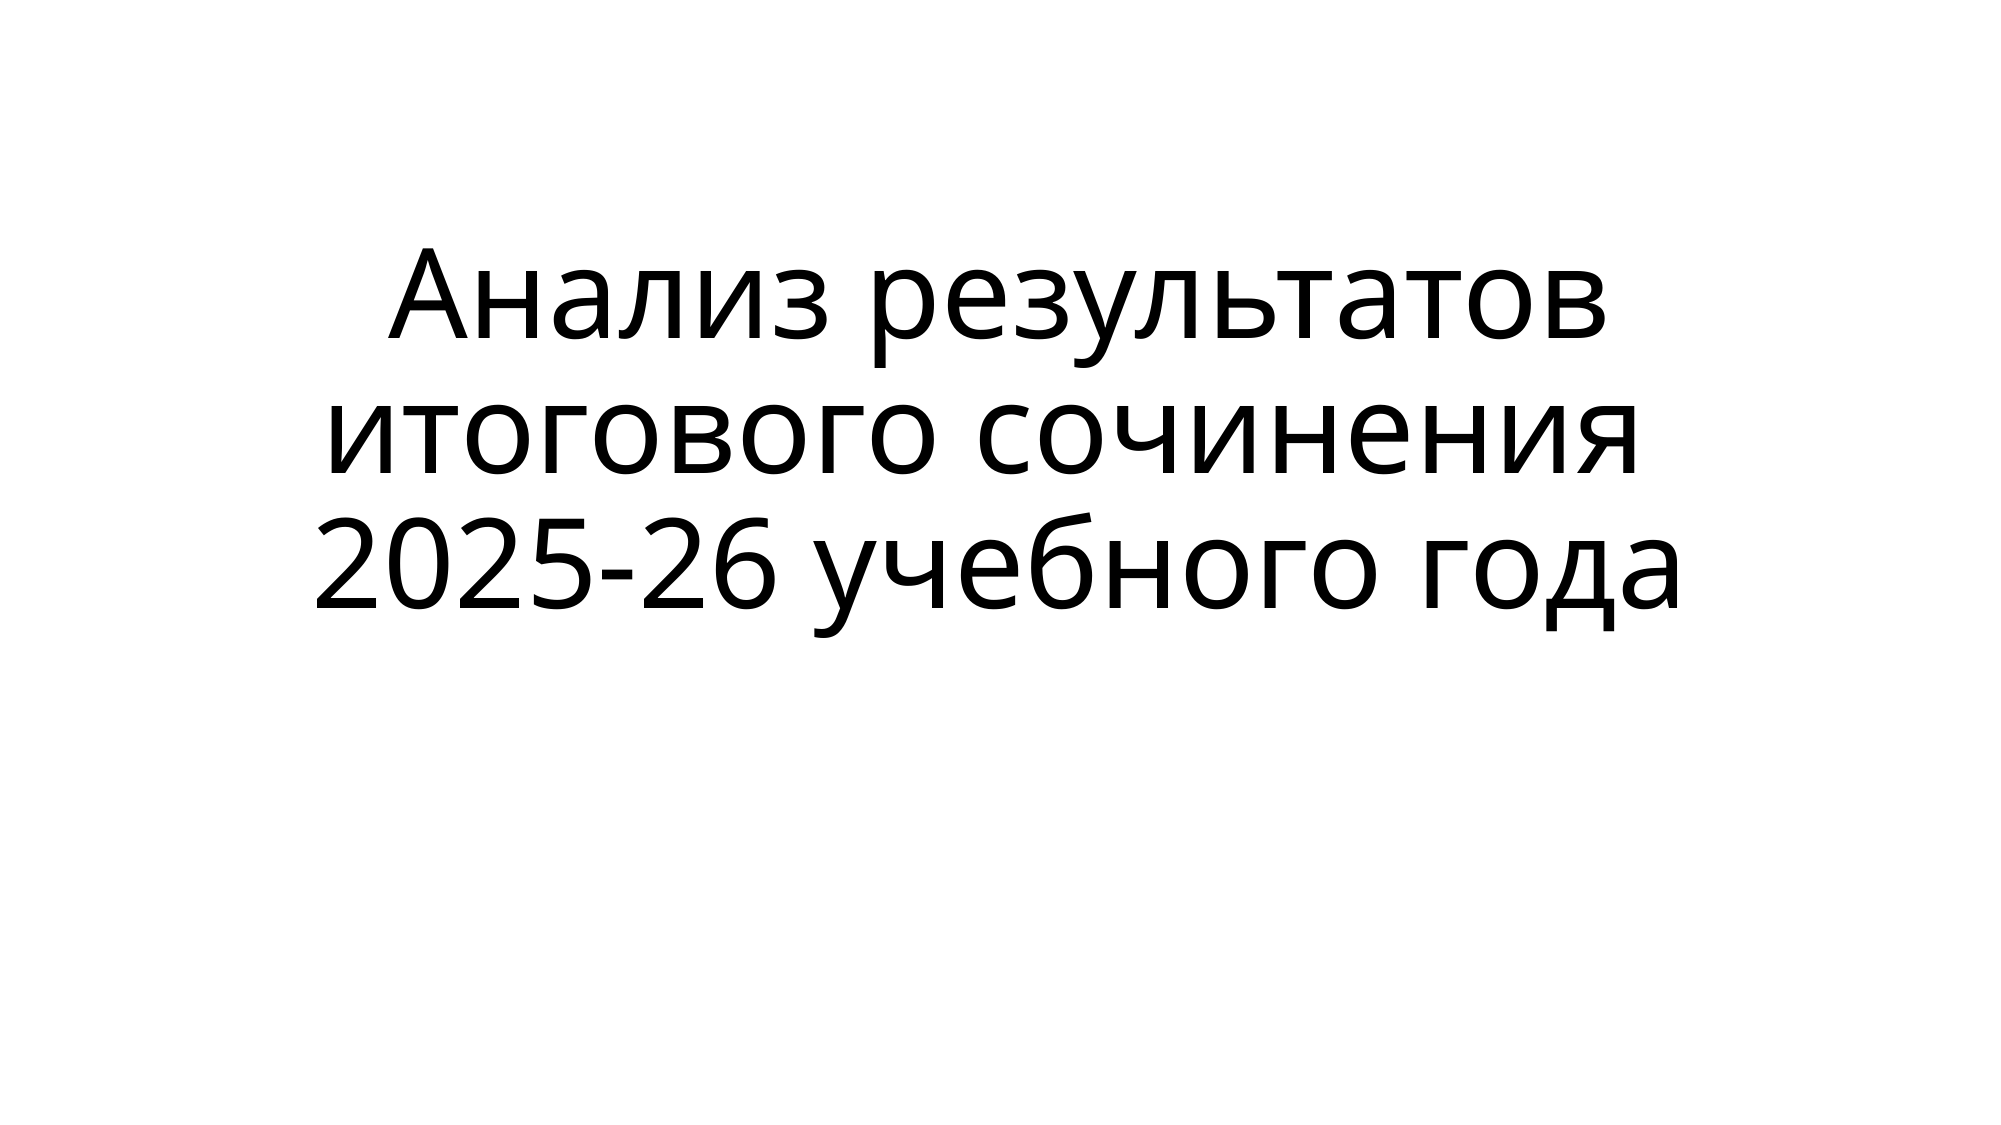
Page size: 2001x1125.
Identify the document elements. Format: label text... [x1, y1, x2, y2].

title Анализ результатов итогового сочинения 2025-26 учебного года [249, 184, 1750, 644]
